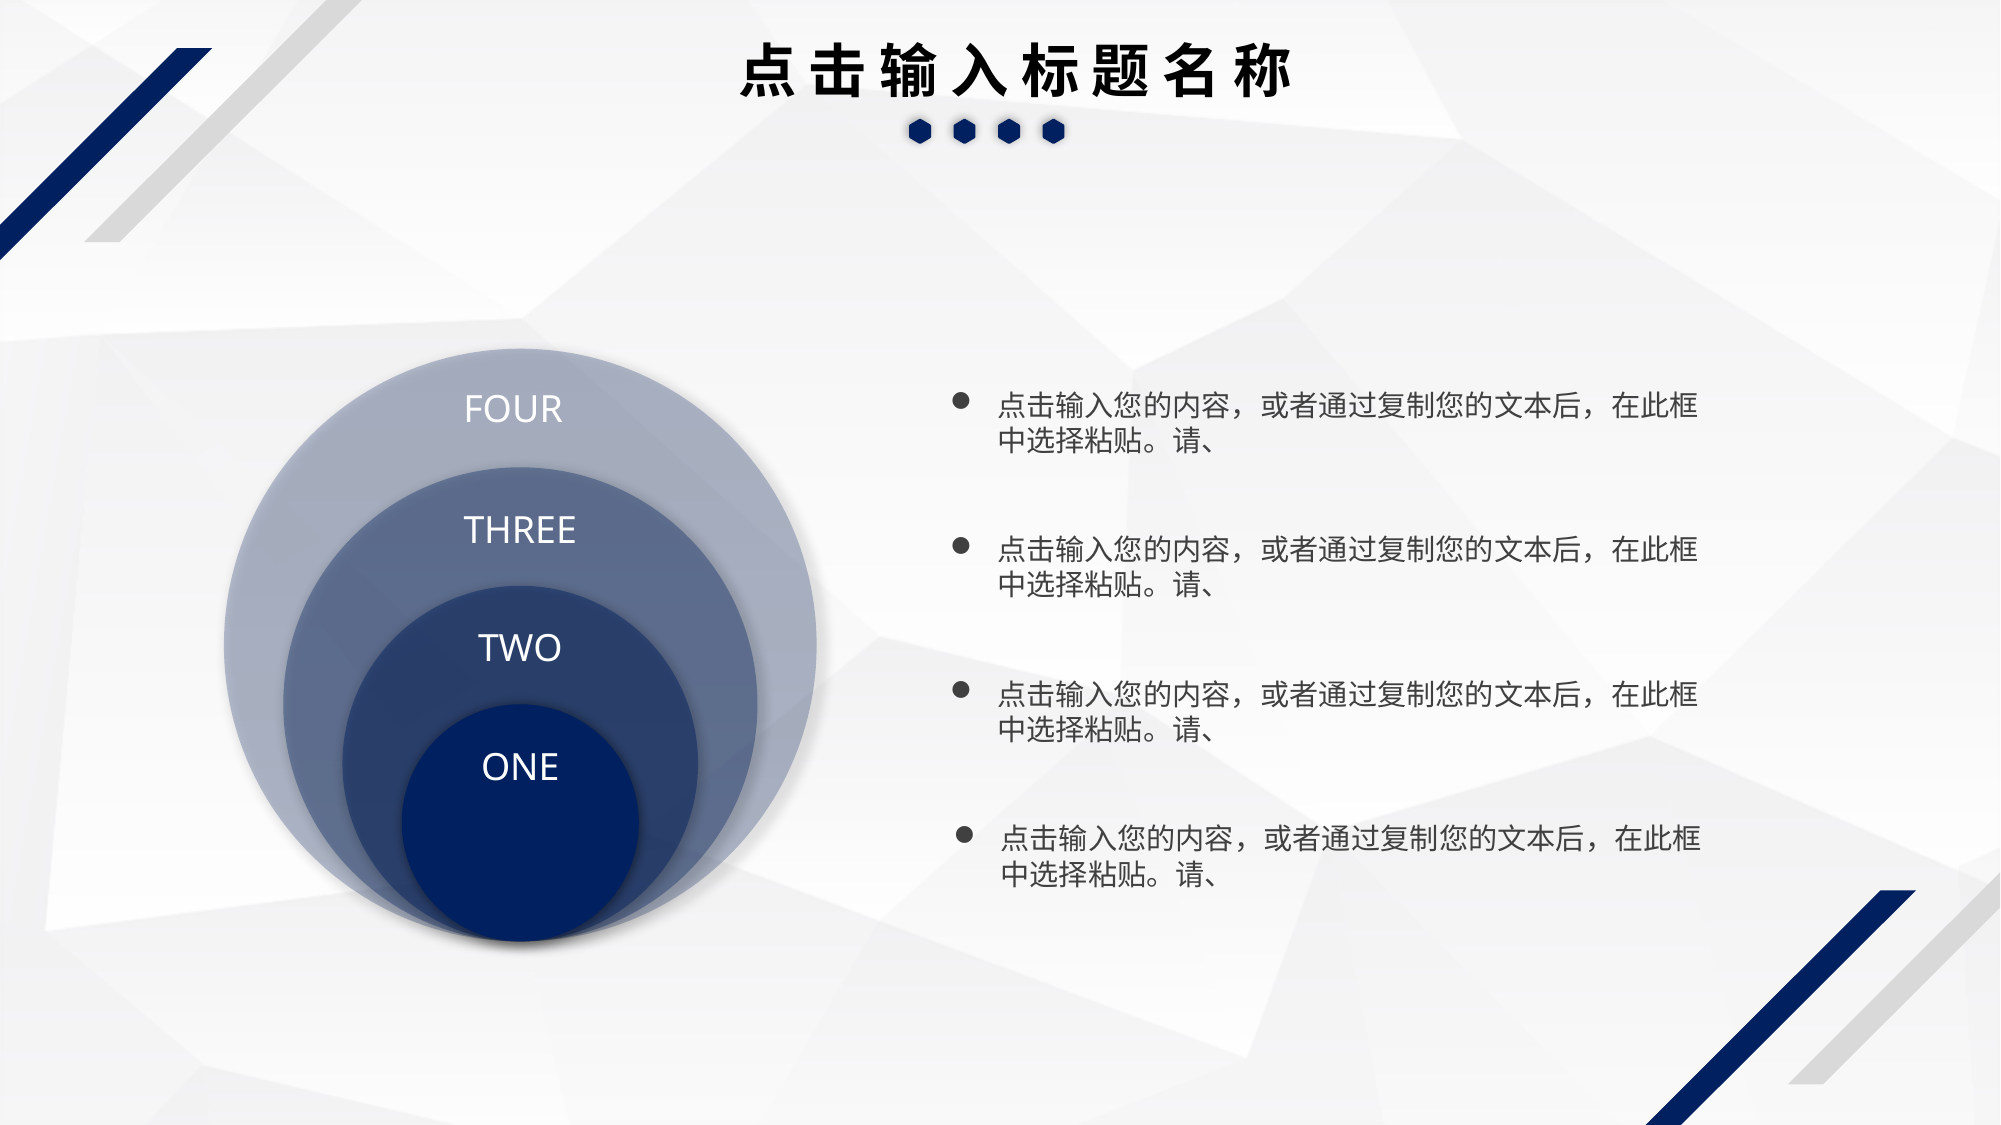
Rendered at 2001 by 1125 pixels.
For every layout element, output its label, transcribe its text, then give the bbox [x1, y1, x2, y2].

text_box 点击输入您的内容，或者通过复制您的文本后，在此框中选择粘贴。请、 [935, 379, 1736, 465]
text_box 点击输入您的内容，或者通过复制您的文本后，在此框中选择粘贴。请、 [938, 813, 1736, 899]
text_box [952, 117, 977, 145]
picture [0, 0, 2001, 1125]
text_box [223, 348, 817, 942]
text_box [908, 117, 933, 145]
text_box 点击输入您的内容，或者通过复制您的文本后，在此框中选择粘贴。请、 [935, 524, 1736, 609]
text_box 点击输入标题名称 [723, 27, 1307, 112]
text_box 点击输入您的内容，或者通过复制您的文本后，在此框中选择粘贴。请、 [935, 668, 1736, 754]
text_box [1041, 117, 1066, 145]
text_box [997, 117, 1022, 145]
